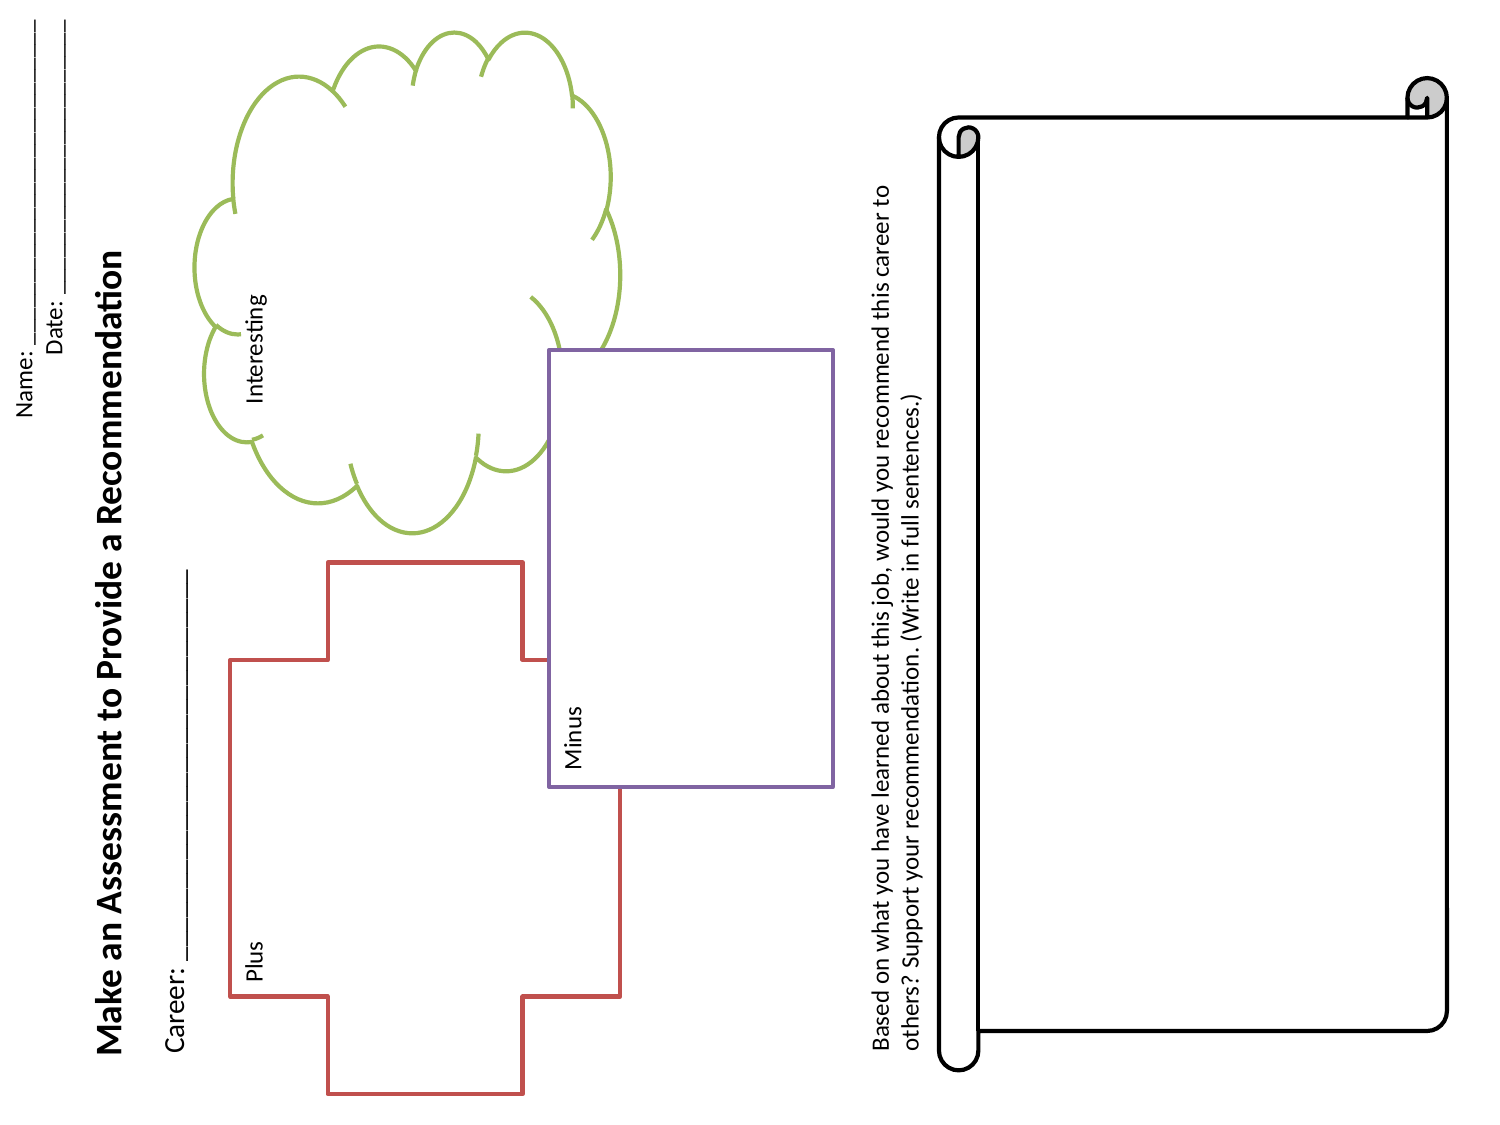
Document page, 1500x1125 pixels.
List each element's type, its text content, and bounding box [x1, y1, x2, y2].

text_box Minus [549, 706, 610, 785]
text_box Make an Assessment to Provide a Recommendation [76, 113, 153, 1072]
text_box Based on what you have learned about this job, would you recommend this career to others? Support your recommendation. (Write in full sentences.) [856, 89, 948, 1067]
text_box [944, 75, 1450, 1073]
text_box Plus [230, 940, 291, 998]
text_box [192, 30, 623, 536]
text_box [228, 560, 622, 1096]
text_box Name: __________________________ Date: ______________________ [0, 5, 105, 434]
text_box Career: ___________________________ [147, 554, 198, 1069]
text_box Interesting [230, 293, 291, 419]
text_box [547, 348, 835, 789]
